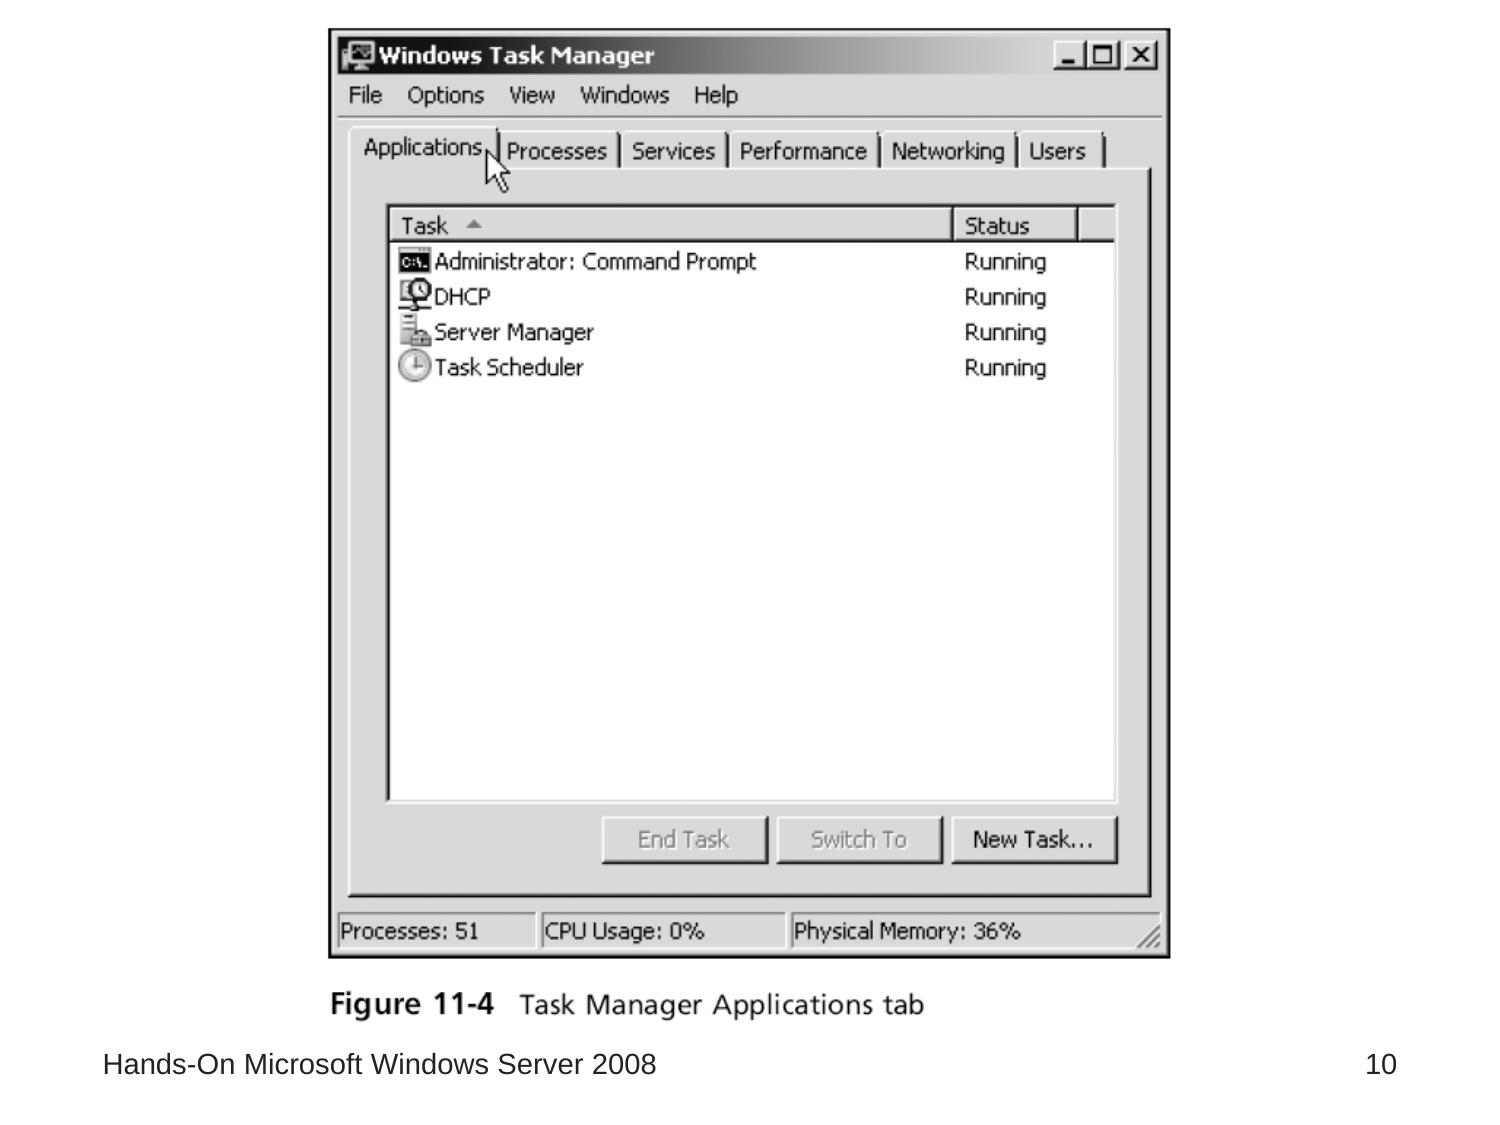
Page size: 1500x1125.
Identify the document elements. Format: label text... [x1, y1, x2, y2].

picture [324, 23, 1176, 1026]
footer Hands-On Microsoft Windows Server 2008 [87, 1037, 1051, 1101]
slide_number 10 [1074, 1037, 1413, 1101]
